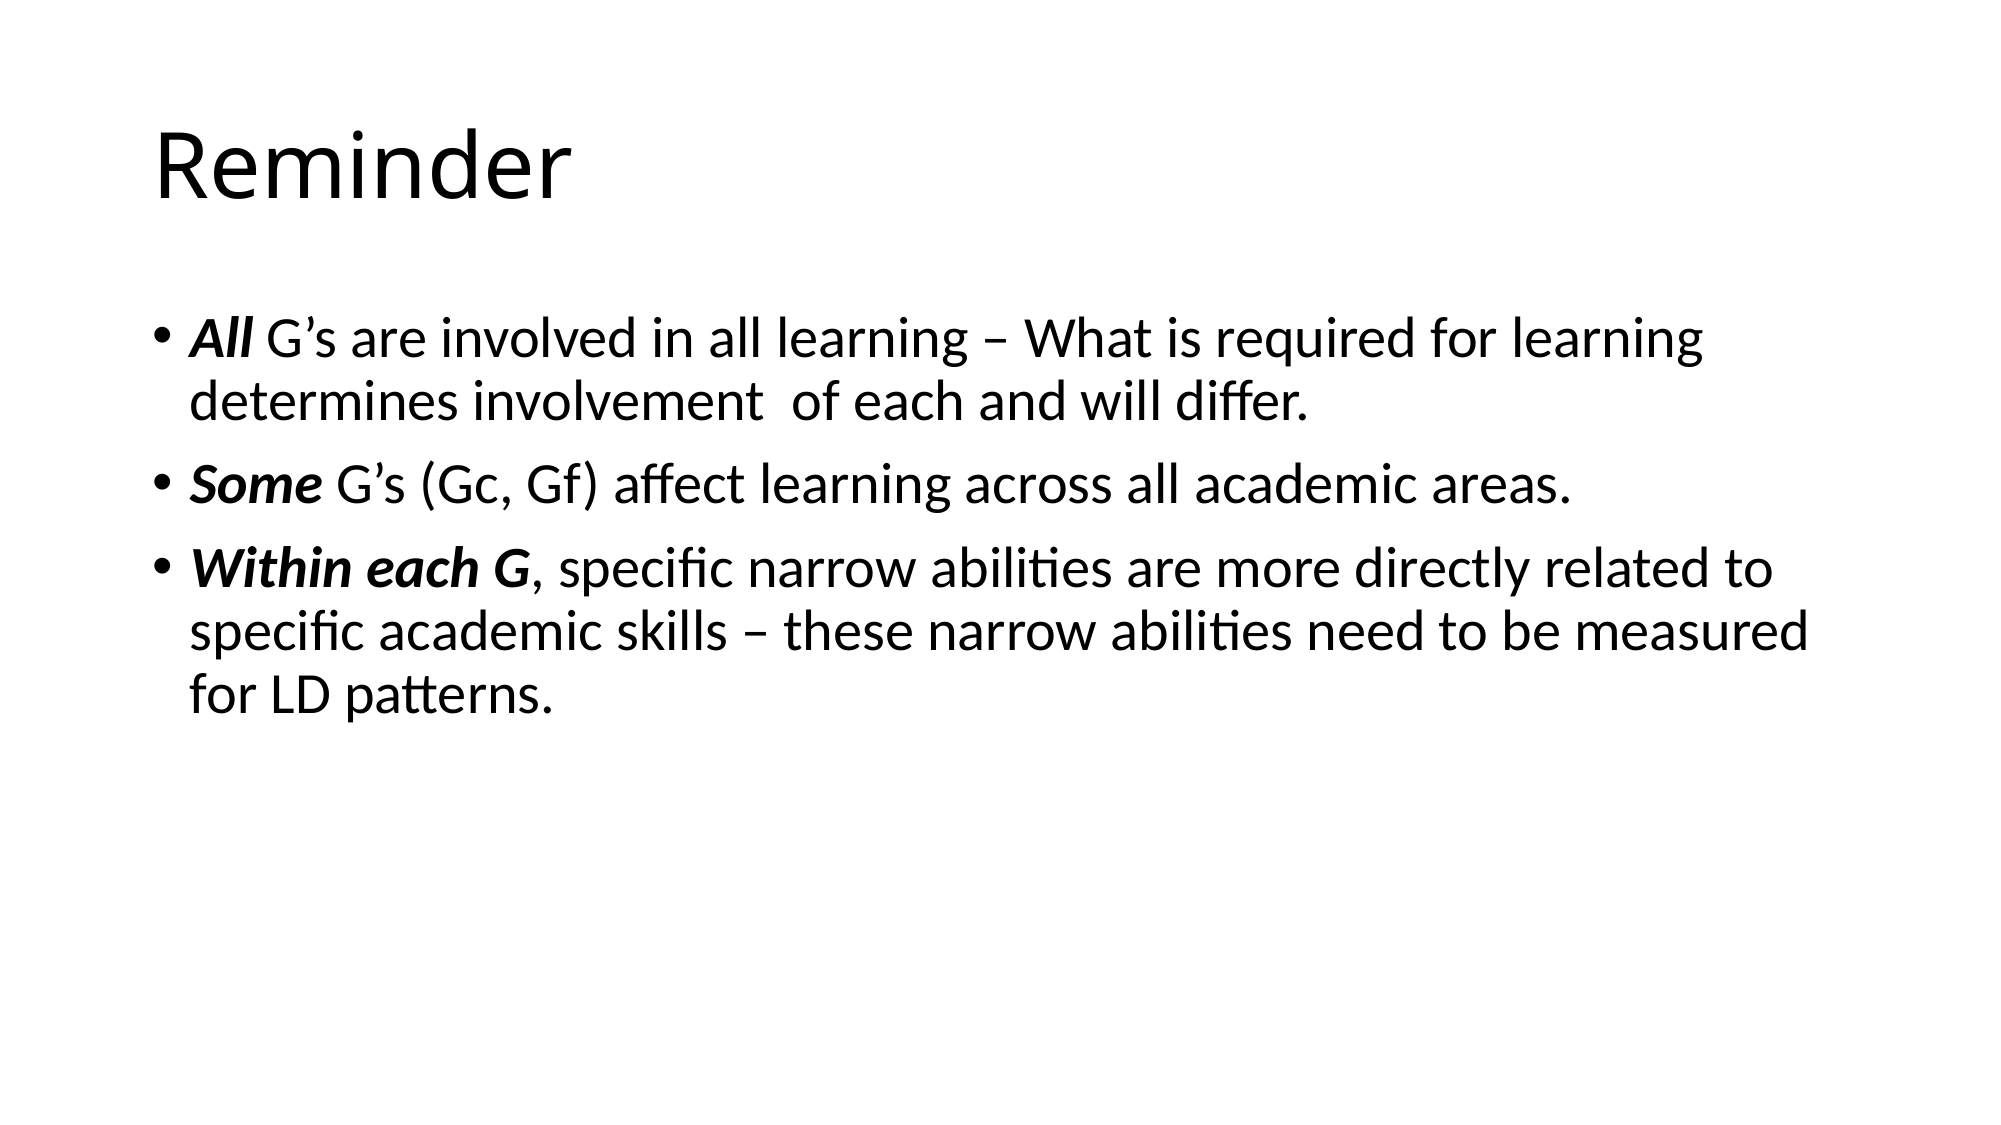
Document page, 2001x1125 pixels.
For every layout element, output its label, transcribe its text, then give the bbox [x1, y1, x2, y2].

list All G’s are involved in all learning – What is required for learning determines involvement of each and will differ. Some G’s (Gc, Gf) affect learning across all academic areas. Within each G, specific narrow abilities are more directly related to specific academic skills – these narrow abilities need to be measured for LD patterns. [137, 299, 1863, 1014]
title Reminder [137, 59, 1863, 278]
